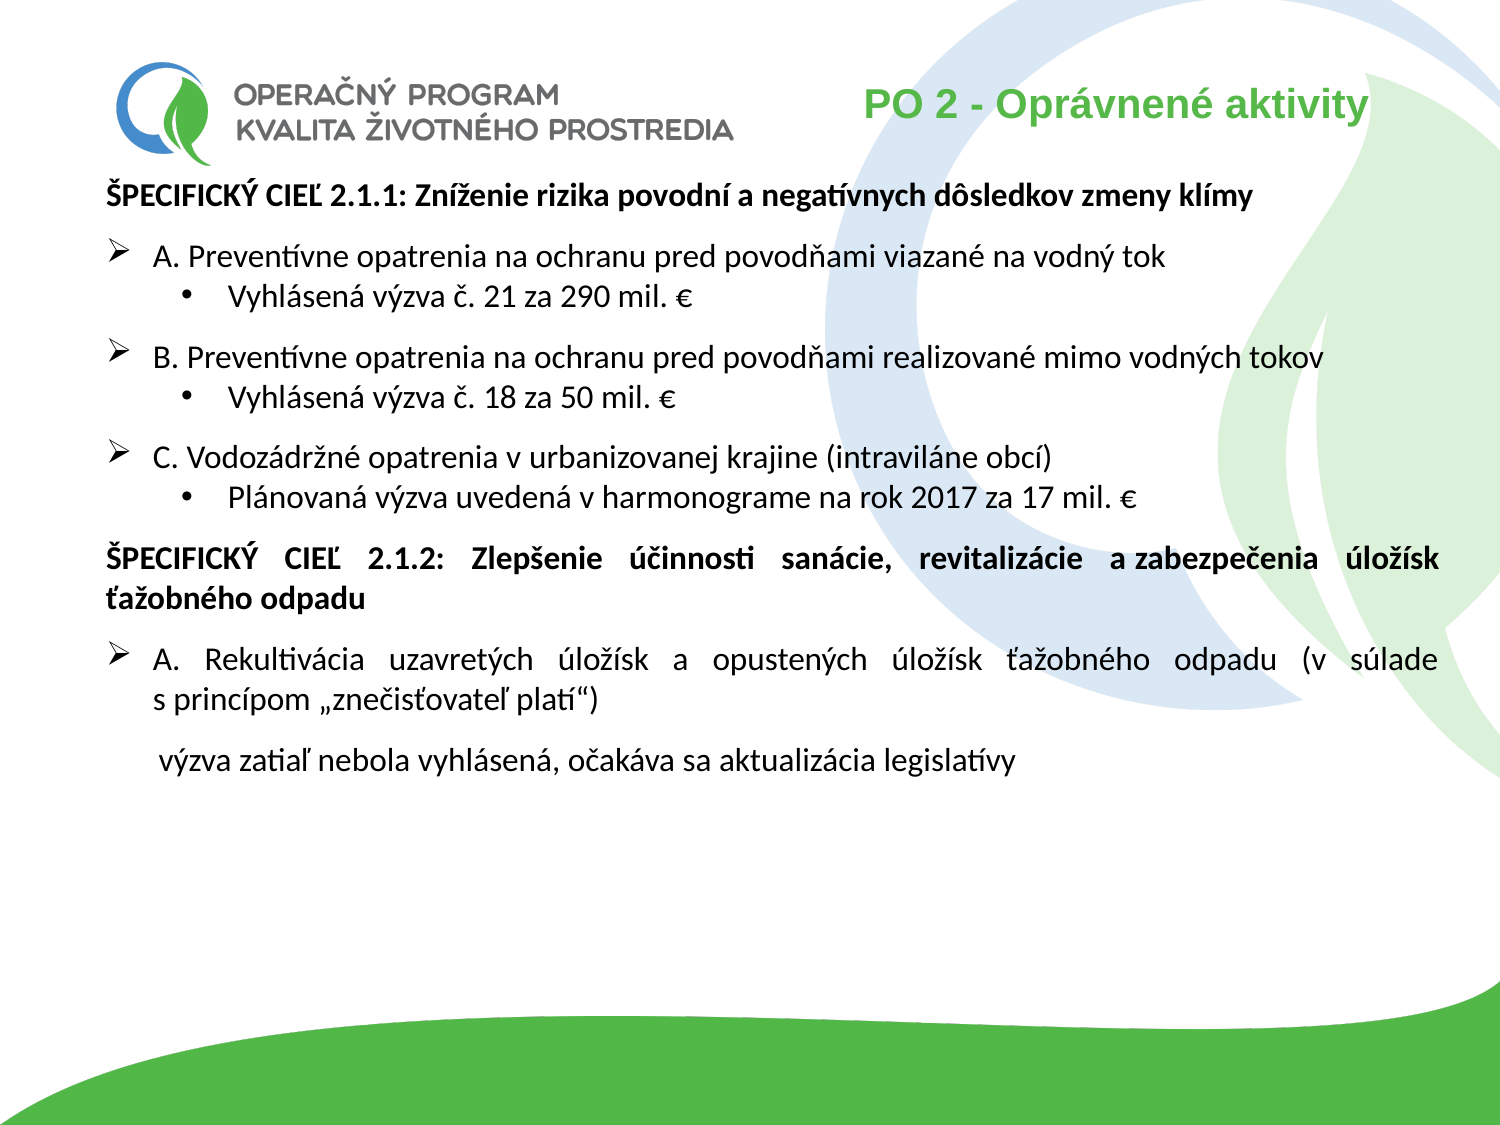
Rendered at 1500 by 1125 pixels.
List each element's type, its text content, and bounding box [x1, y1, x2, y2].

text_box Špecifický cieľ 2.1.1: Zníženie rizika povodní a negatívnych dôsledkov zmeny klímy A. Preventívne opatrenia na ochranu pred povodňami viazané na vodný tok Vyhlásená výzva č. 21 za 290 mil. € B. Preventívne opatrenia na ochranu pred povodňami realizované mimo vodných tokov Vyhlásená výzva č. 18 za 50 mil. € C. Vodozádržné opatrenia v urbanizovanej krajine (intraviláne obcí) Plánovaná výzva uvedená v harmonograme na rok 2017 za 17 mil. € Špecifický cieľ 2.1.2: Zlepšenie účinnosti sanácie, revitalizácie a zabezpečenia úložísk ťažobného odpadu A. Rekultivácia uzavretých úložísk a opustených úložísk ťažobného odpadu (v súlade s princípom „znečisťovateľ platí“) výzva zatiaľ nebola vyhlásená, očakáva sa aktualizácia legislatívy [91, 166, 1455, 1029]
title PO 2 - Oprávnené aktivity [763, 64, 1470, 146]
picture [0, 0, 1500, 1125]
